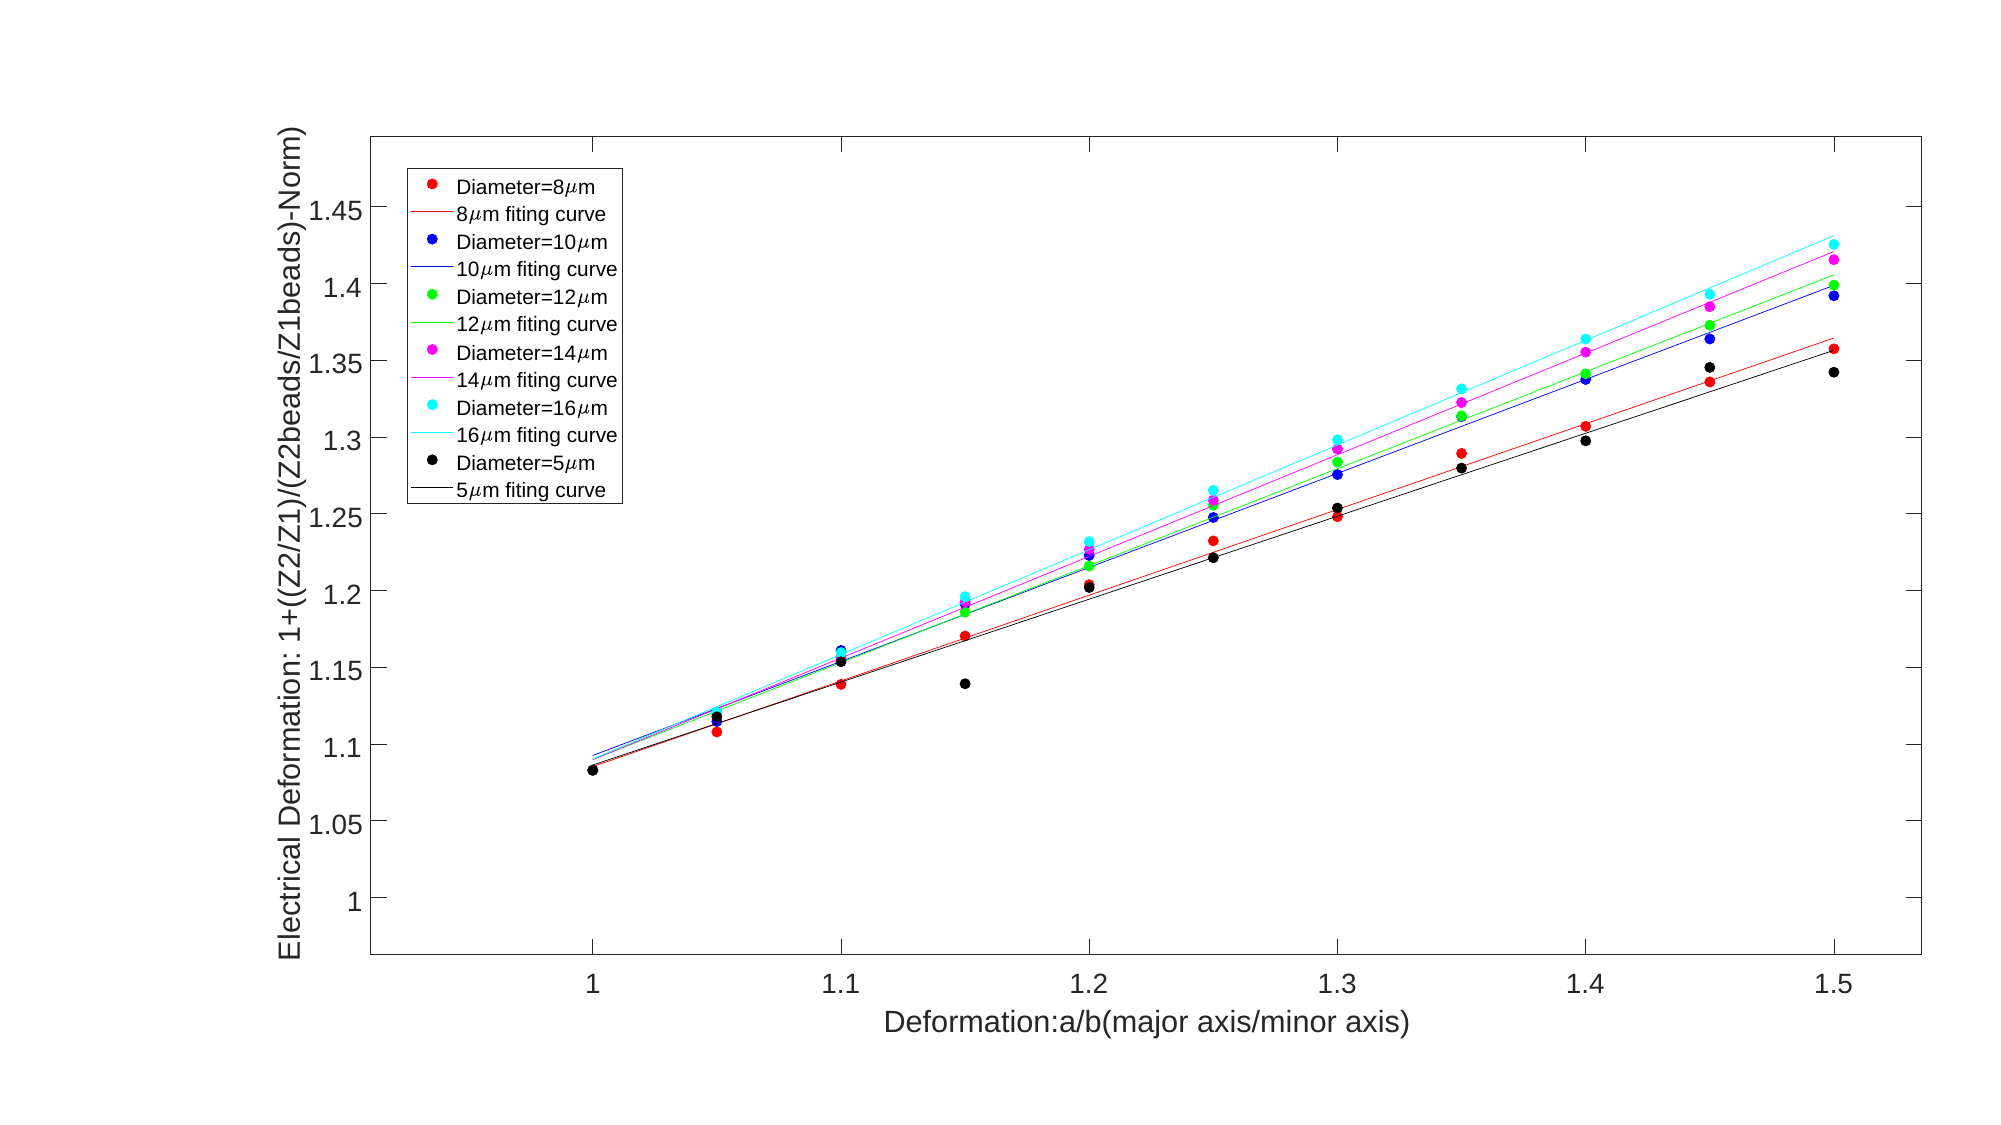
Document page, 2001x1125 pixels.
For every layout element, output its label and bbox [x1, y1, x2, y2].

picture [110, 60, 2000, 1064]
